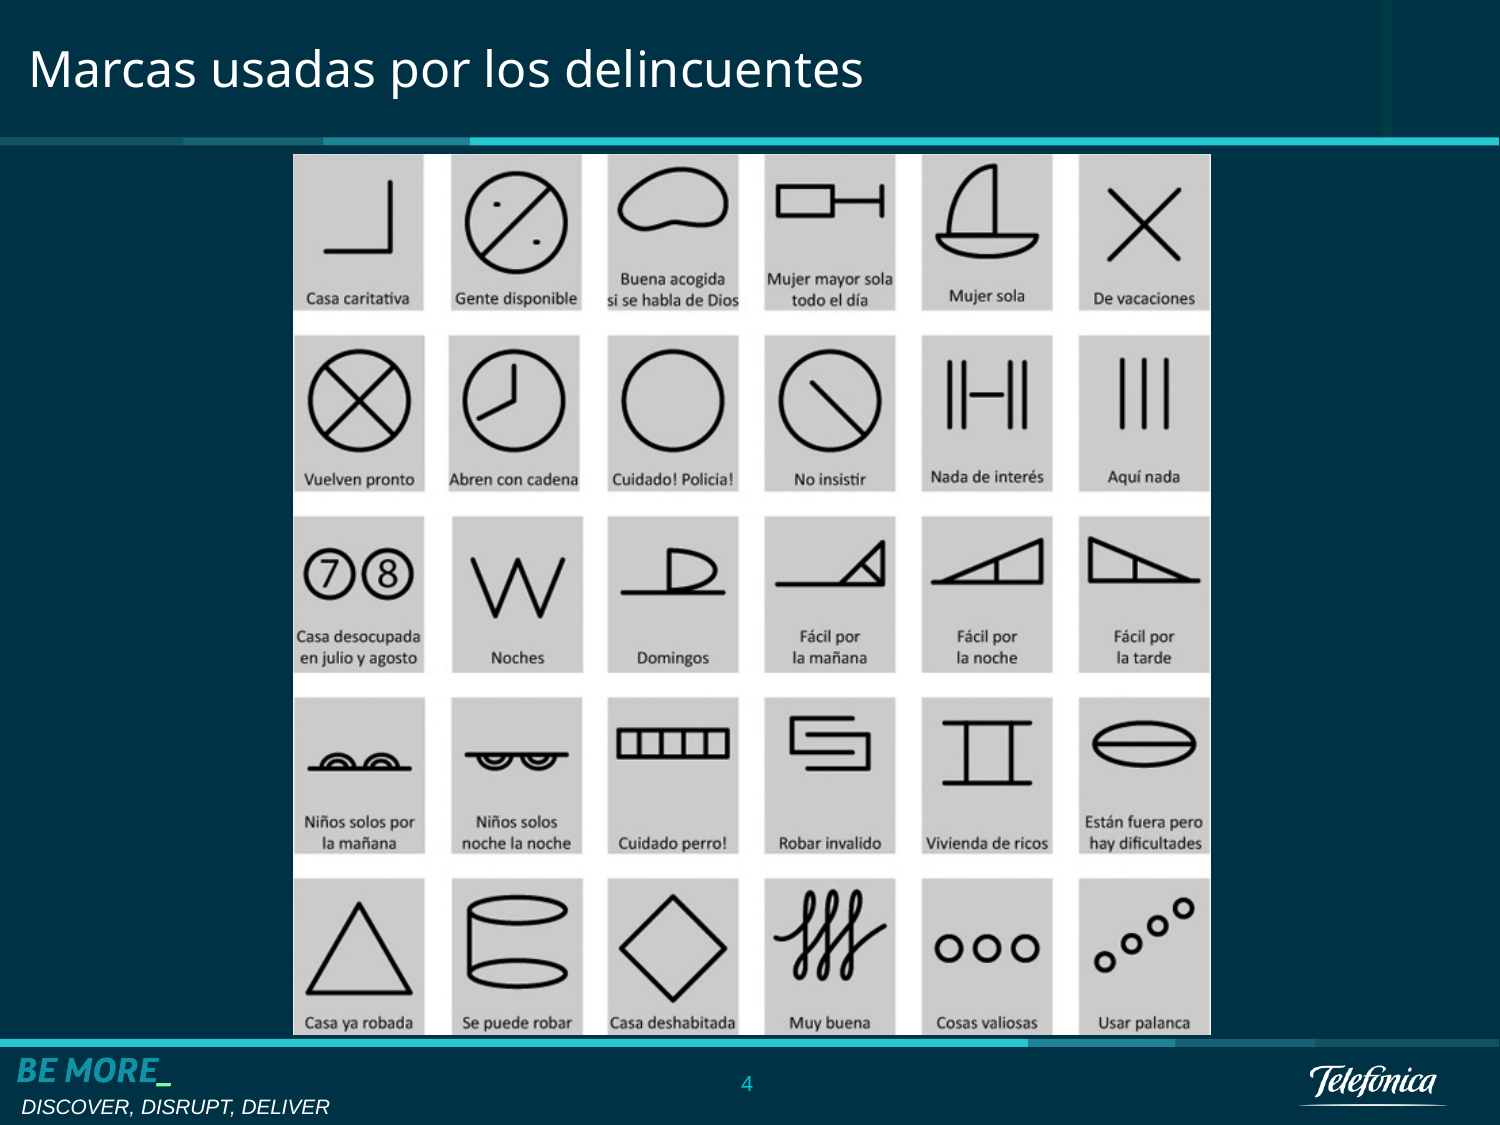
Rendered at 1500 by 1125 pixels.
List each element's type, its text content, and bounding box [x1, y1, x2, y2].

picture [1392, 1075, 1400, 1092]
picture [1340, 1069, 1352, 1093]
picture [1311, 1068, 1318, 1077]
picture [1400, 1076, 1408, 1091]
picture [1316, 1070, 1330, 1097]
picture [1428, 1075, 1436, 1093]
picture [1408, 1076, 1416, 1091]
picture [1359, 1068, 1378, 1096]
picture [1349, 1076, 1356, 1091]
picture [1329, 1076, 1336, 1091]
picture [1418, 1078, 1426, 1091]
picture [1383, 1075, 1392, 1091]
title Marcas usadas por los delincuentes [0, 0, 1382, 136]
slide_number 4 [725, 1060, 772, 1109]
picture [294, 155, 1210, 1034]
